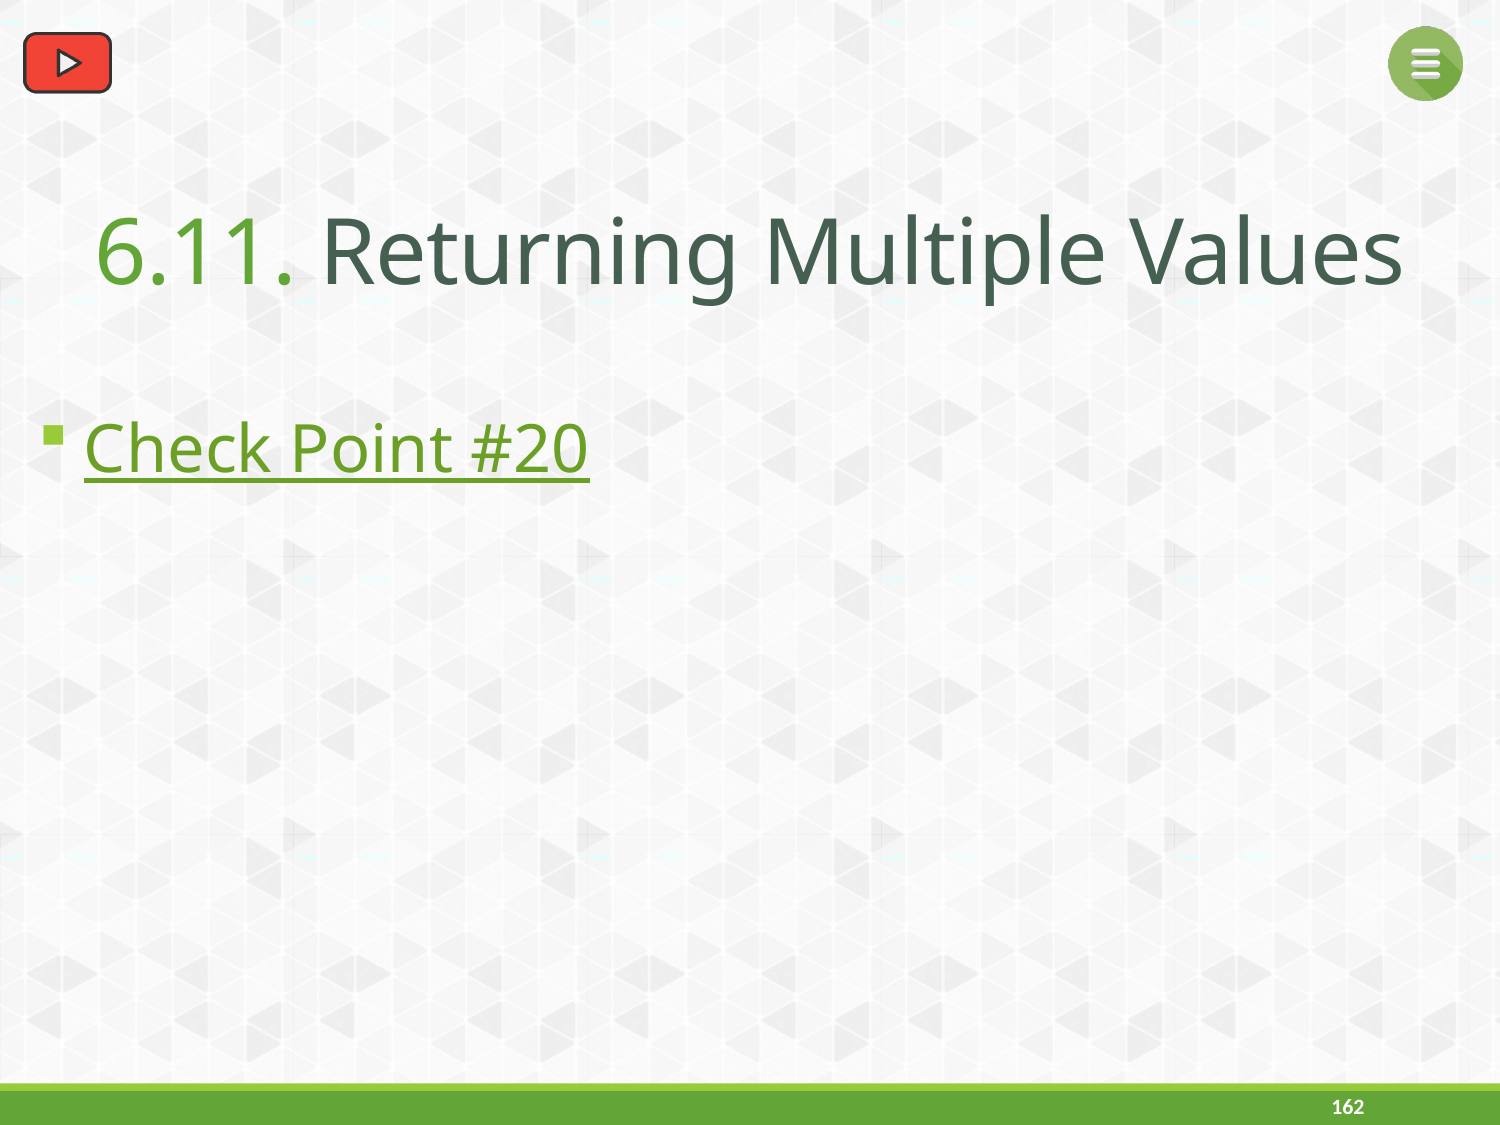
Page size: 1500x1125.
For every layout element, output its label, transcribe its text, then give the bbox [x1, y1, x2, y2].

list Check Point #20 [23, 399, 1476, 1078]
picture [0, 0, 1500, 1083]
title 6.11. Returning Multiple Values [23, 112, 1476, 399]
slide_number 162 [1218, 1090, 1380, 1121]
